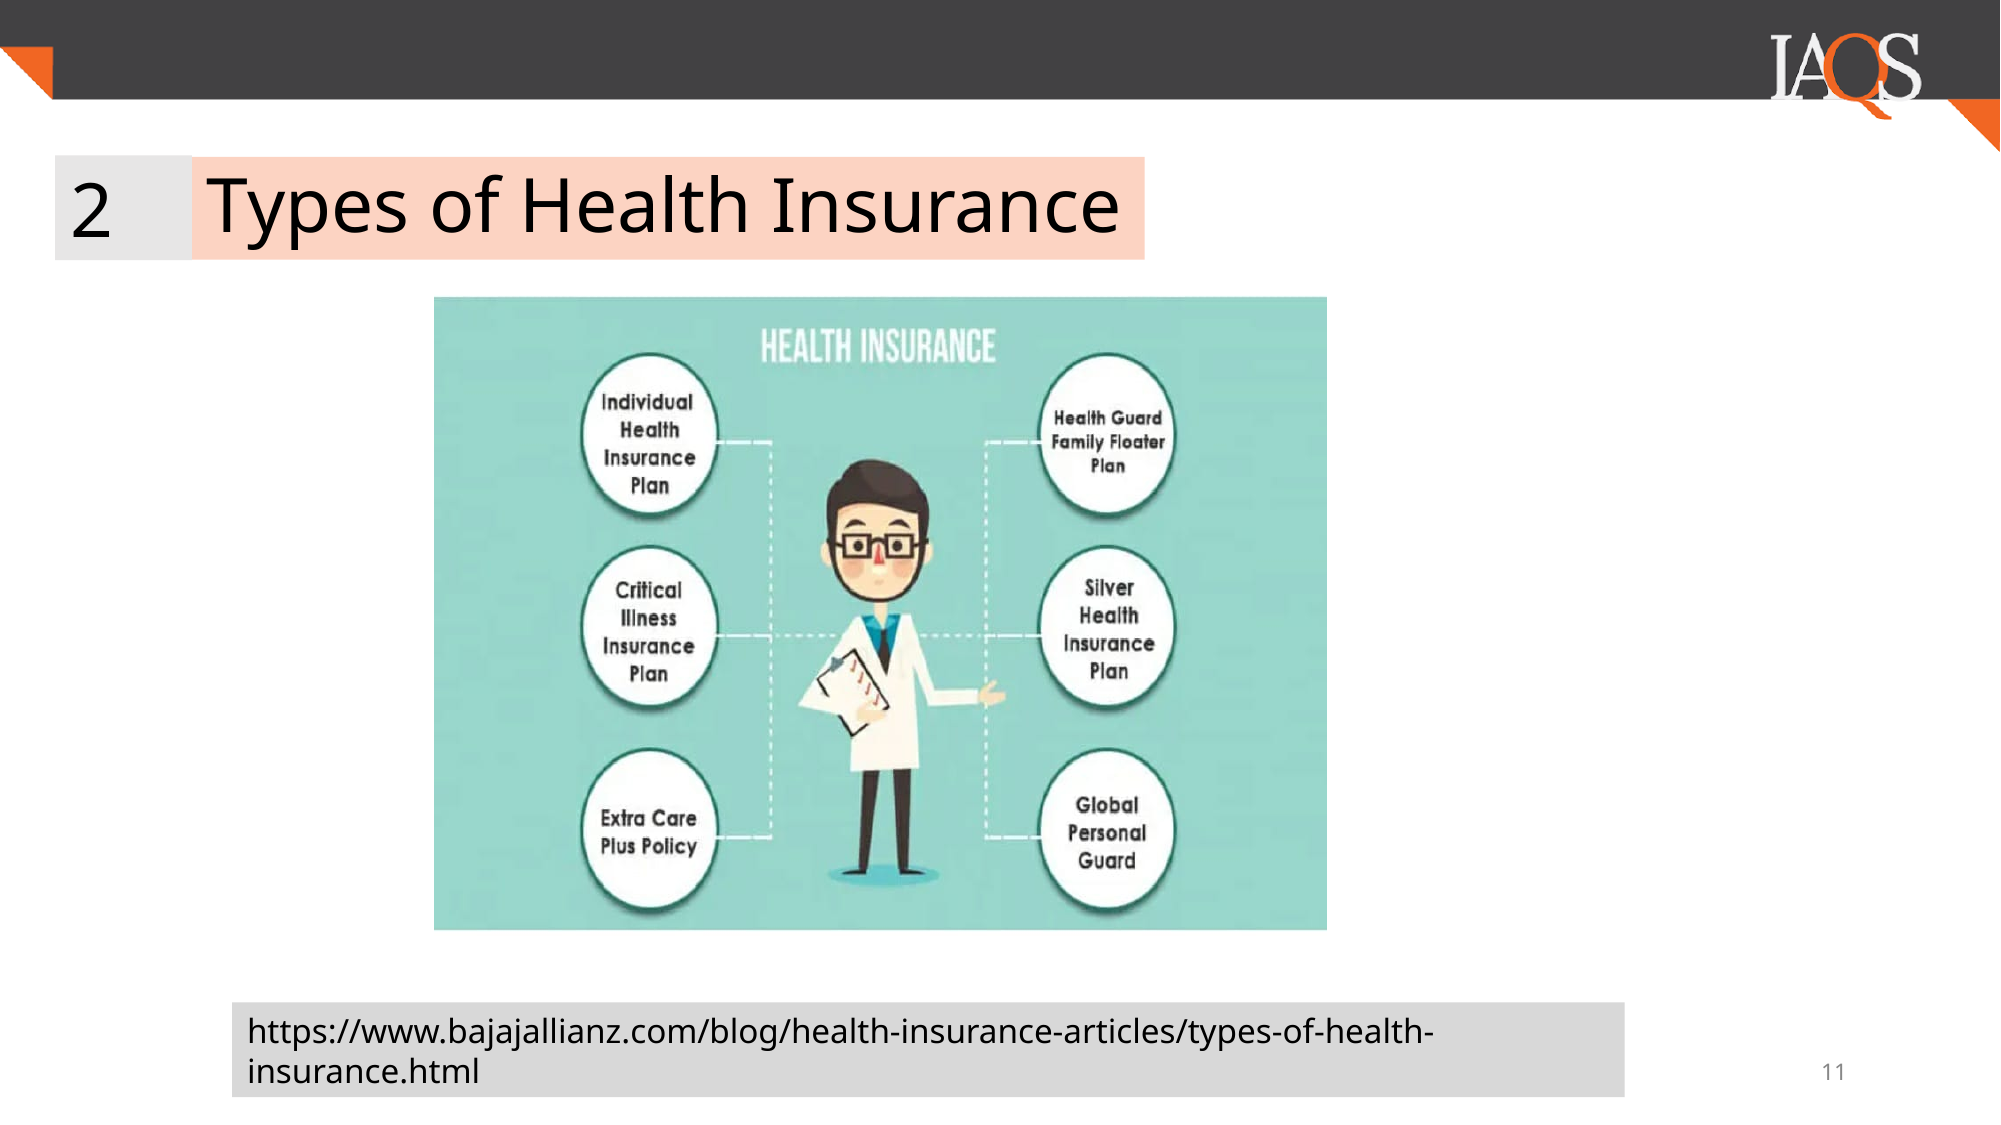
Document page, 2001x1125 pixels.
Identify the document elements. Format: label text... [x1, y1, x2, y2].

picture [434, 294, 1328, 937]
text_box 2 [55, 155, 192, 261]
text_box https://www.bajajallianz.com/blog/health-insurance-articles/types-of-health-insurance.html [232, 1002, 1625, 1098]
picture [0, 0, 2000, 152]
slide_number ‹#› [1412, 1042, 1863, 1103]
title Types of Health Insurance [192, 156, 1145, 260]
